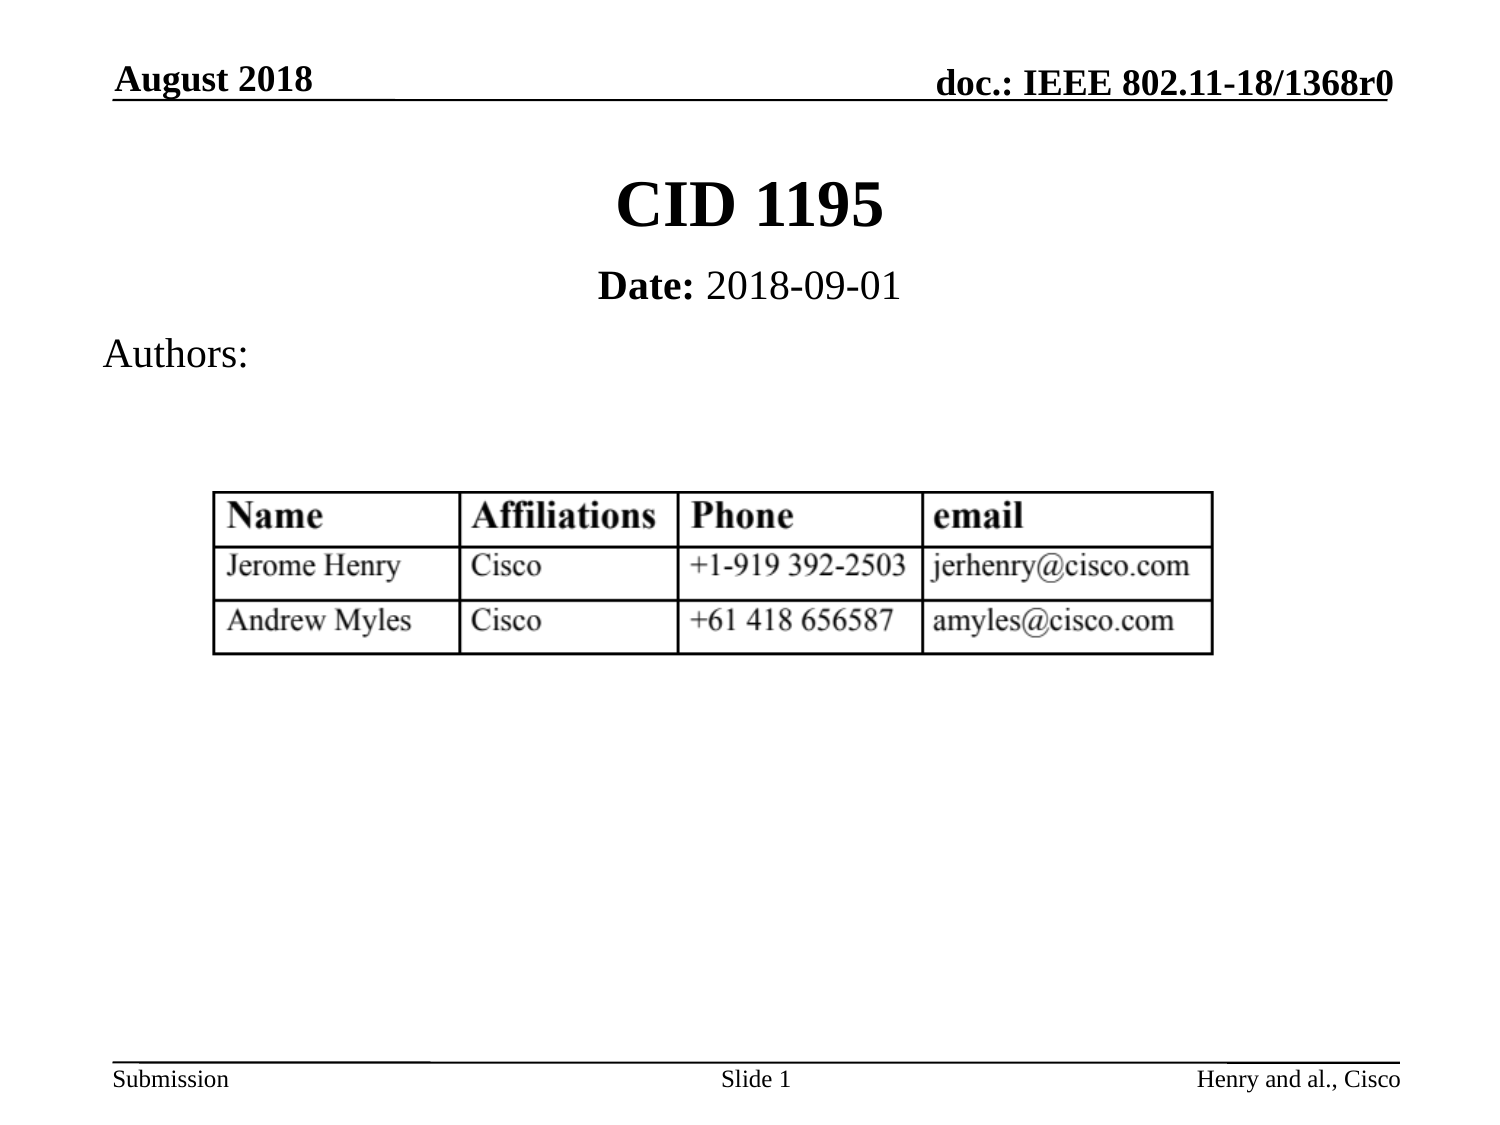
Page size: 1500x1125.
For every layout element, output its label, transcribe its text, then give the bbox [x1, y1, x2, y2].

title CID 1195 [112, 112, 1388, 249]
slide_number Slide 1 [712, 1061, 800, 1123]
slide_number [114, 54, 493, 100]
list Date: 2018-09-01 [112, 249, 1388, 316]
text_box Authors: [87, 318, 325, 381]
footer Henry and al., Cisco [902, 1061, 1402, 1093]
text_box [83, 491, 1344, 697]
